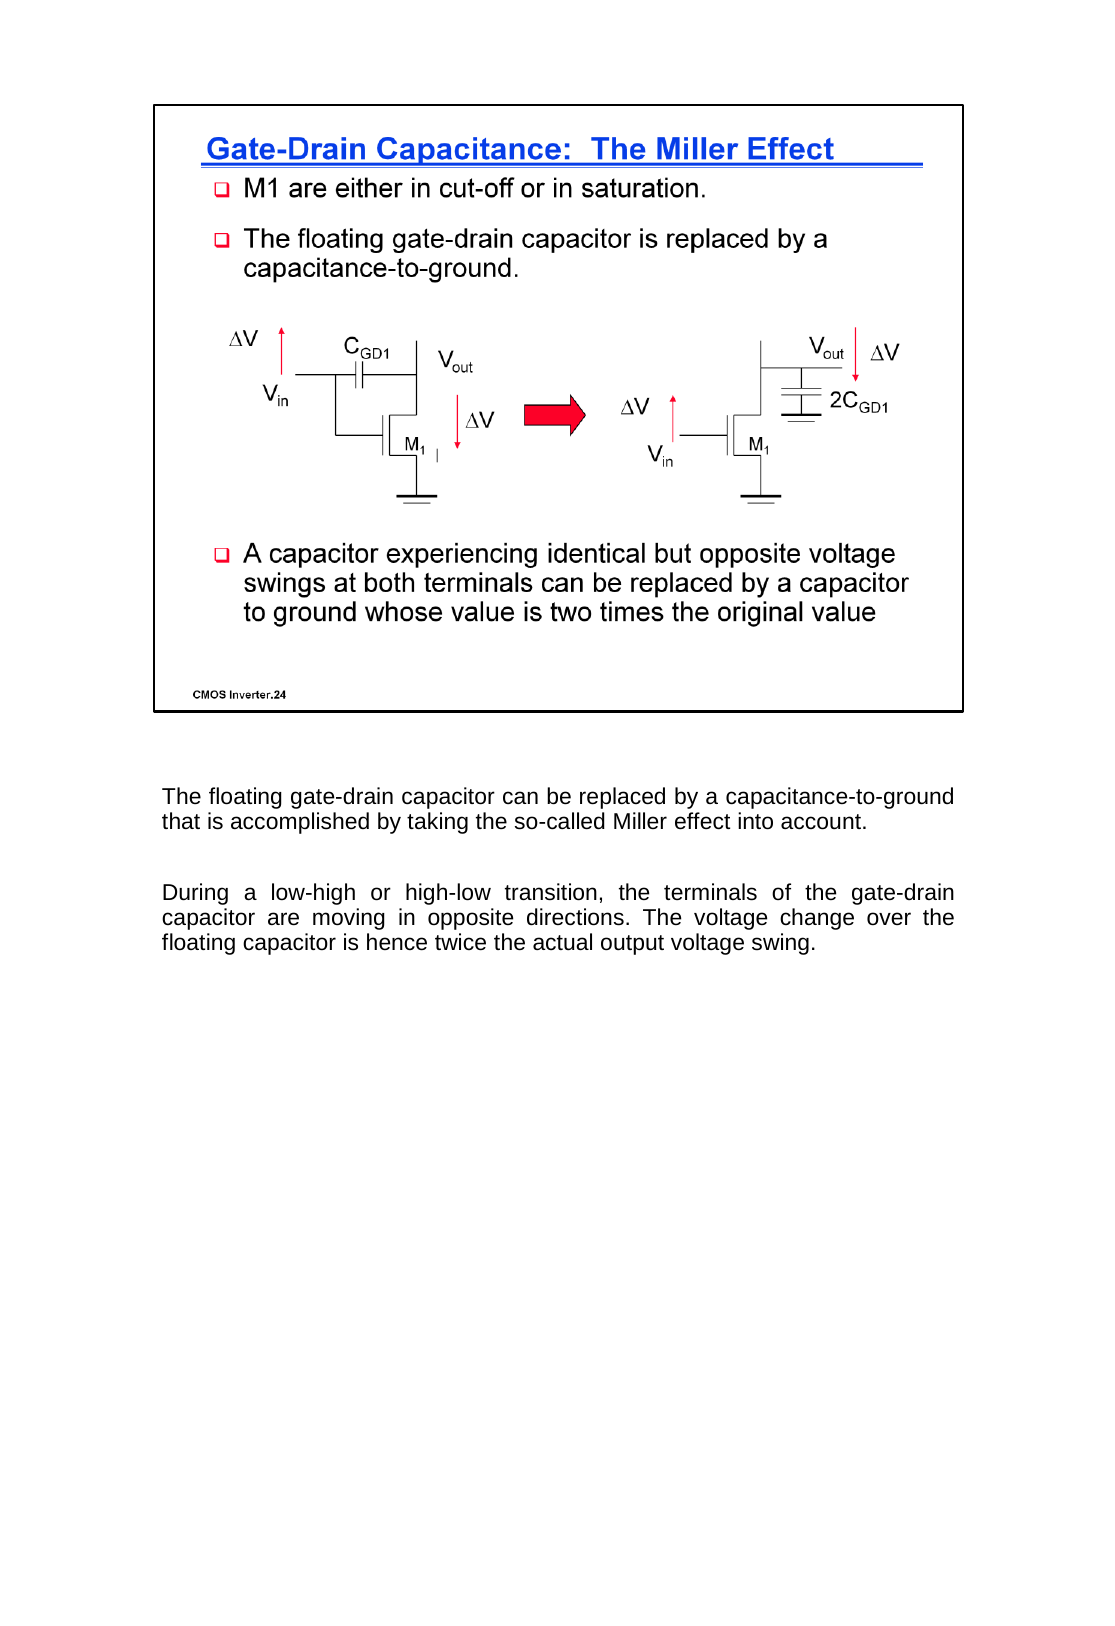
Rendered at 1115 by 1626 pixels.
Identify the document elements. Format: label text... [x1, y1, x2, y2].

text_box During a low-high or high-low transition, the terminals of the gate-drain capacitor are moving in opposite directions. The voltage change over the floating capacitor is hence twice the actual output voltage swing. [159, 880, 955, 957]
text_box The floating gate-drain capacitor can be replaced by a capacitance-to-ground that is accomplished by taking the so-called Miller effect into account. [159, 784, 955, 837]
text_box [153, 104, 963, 712]
